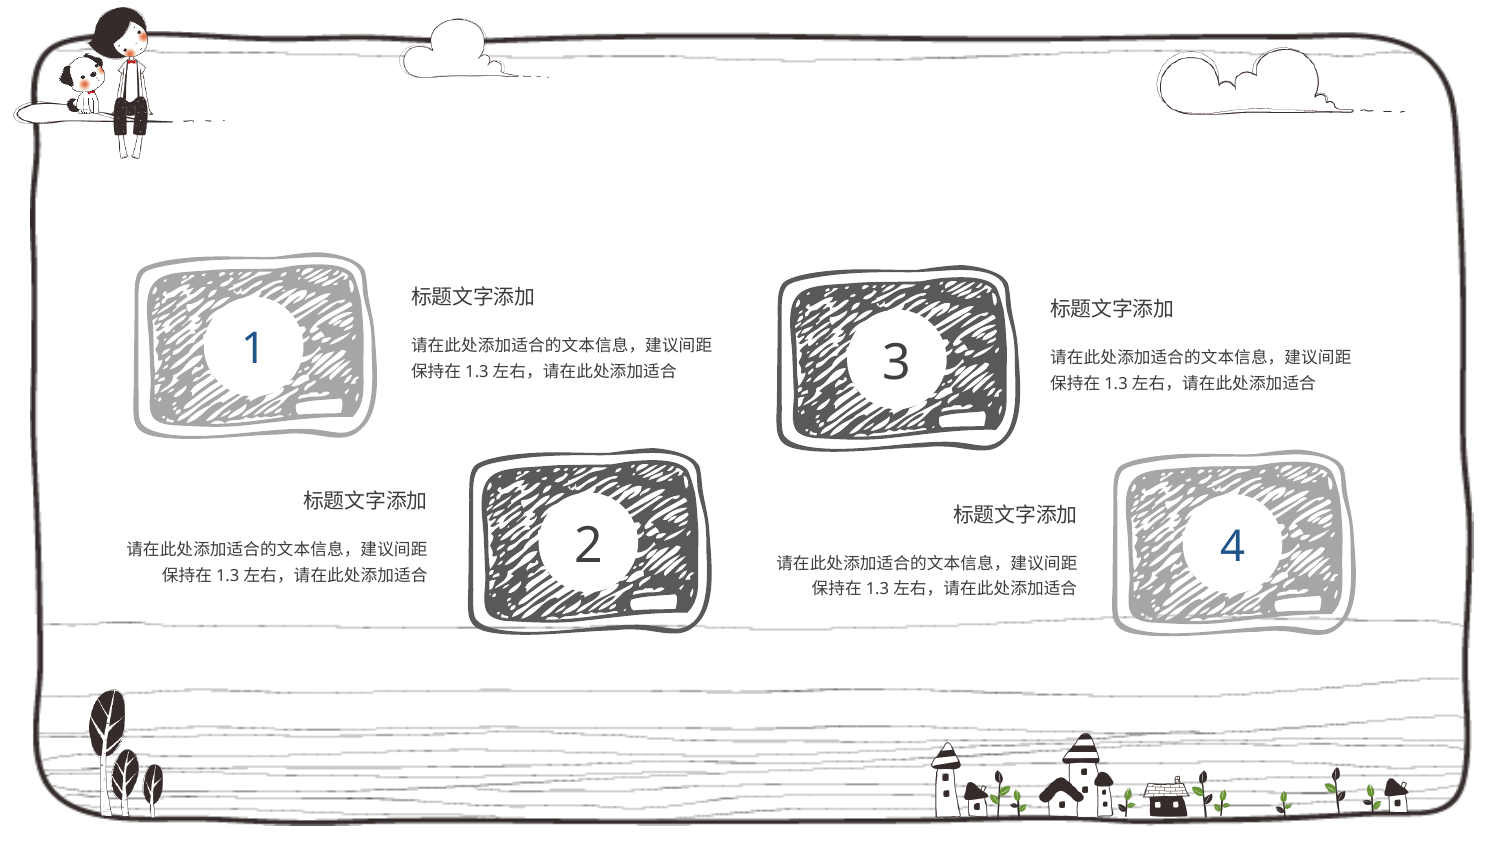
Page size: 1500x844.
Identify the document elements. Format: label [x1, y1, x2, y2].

text_box [734, 489, 1093, 607]
text_box [466, 448, 715, 637]
text_box [131, 252, 381, 441]
text_box [396, 271, 754, 390]
text_box [1035, 283, 1393, 402]
picture [13, 7, 1474, 826]
text_box [85, 475, 443, 593]
text_box [1110, 449, 1360, 638]
text_box [774, 265, 1024, 454]
